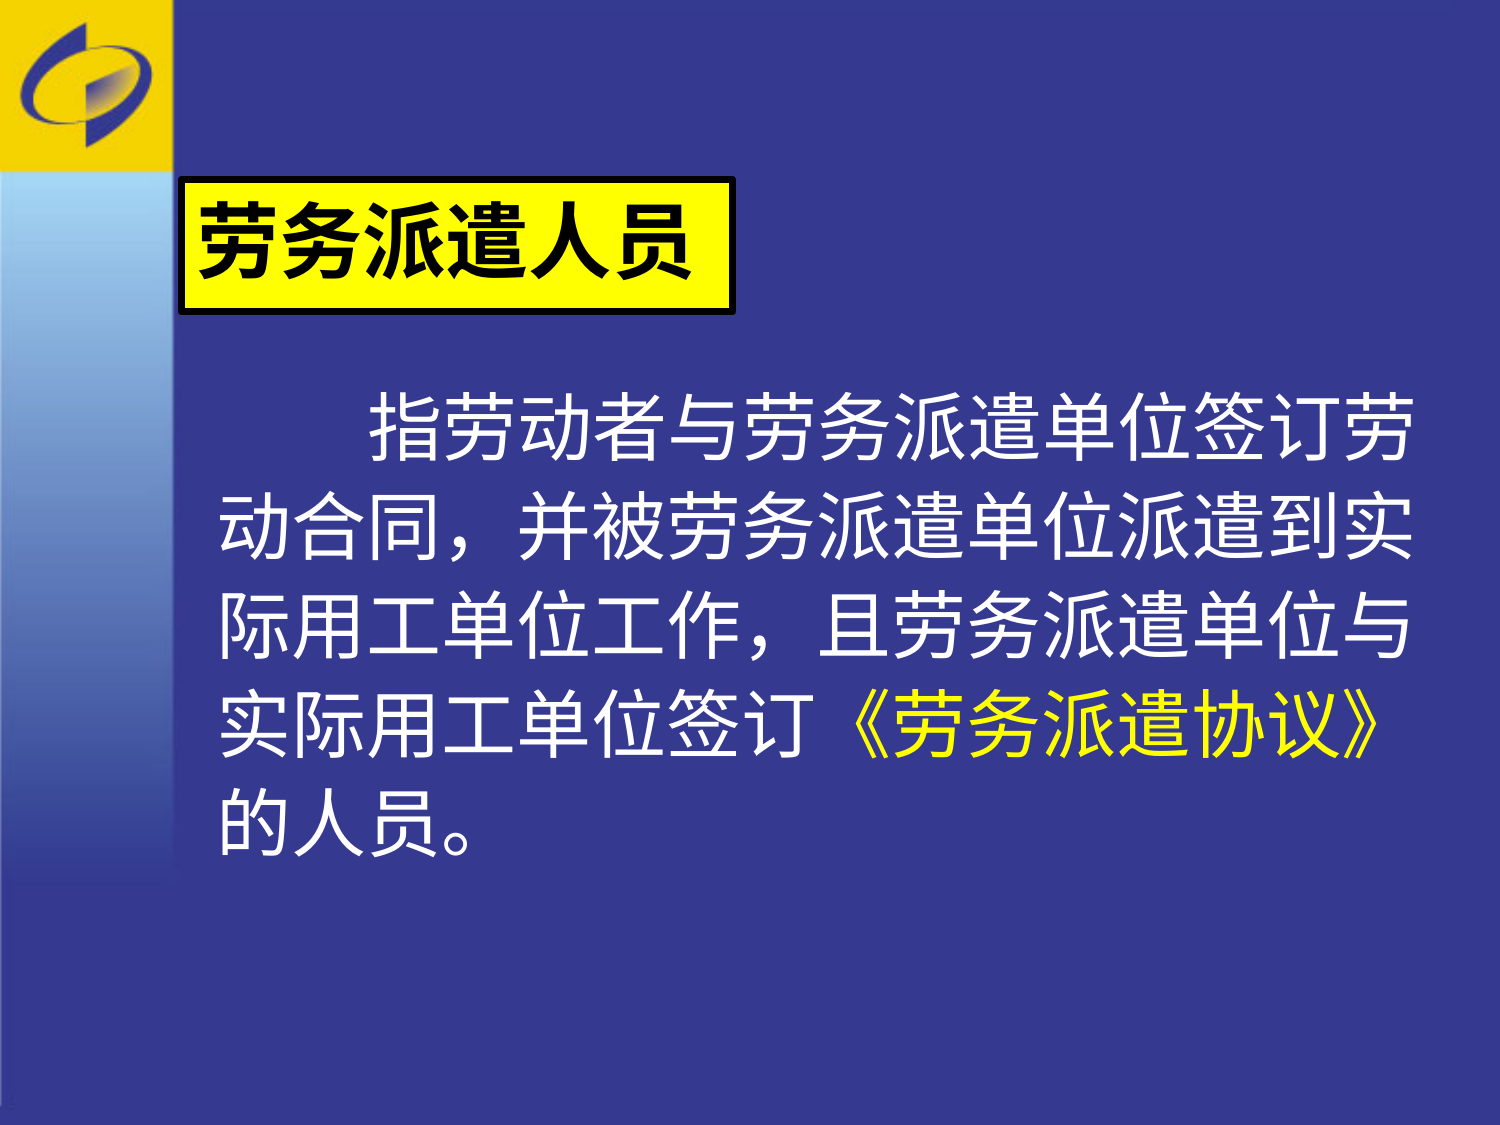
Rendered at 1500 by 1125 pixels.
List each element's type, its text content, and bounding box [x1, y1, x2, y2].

picture [0, 0, 1500, 1125]
text_box 劳务派遣人员 [181, 179, 733, 312]
text_box 指劳动者与劳务派遣单位签订劳动合同，并被劳务派遣单位派遣到实际用工单位工作，且劳务派遣单位与实际用工单位签订《劳务派遣协议》的人员。 [201, 363, 1500, 874]
